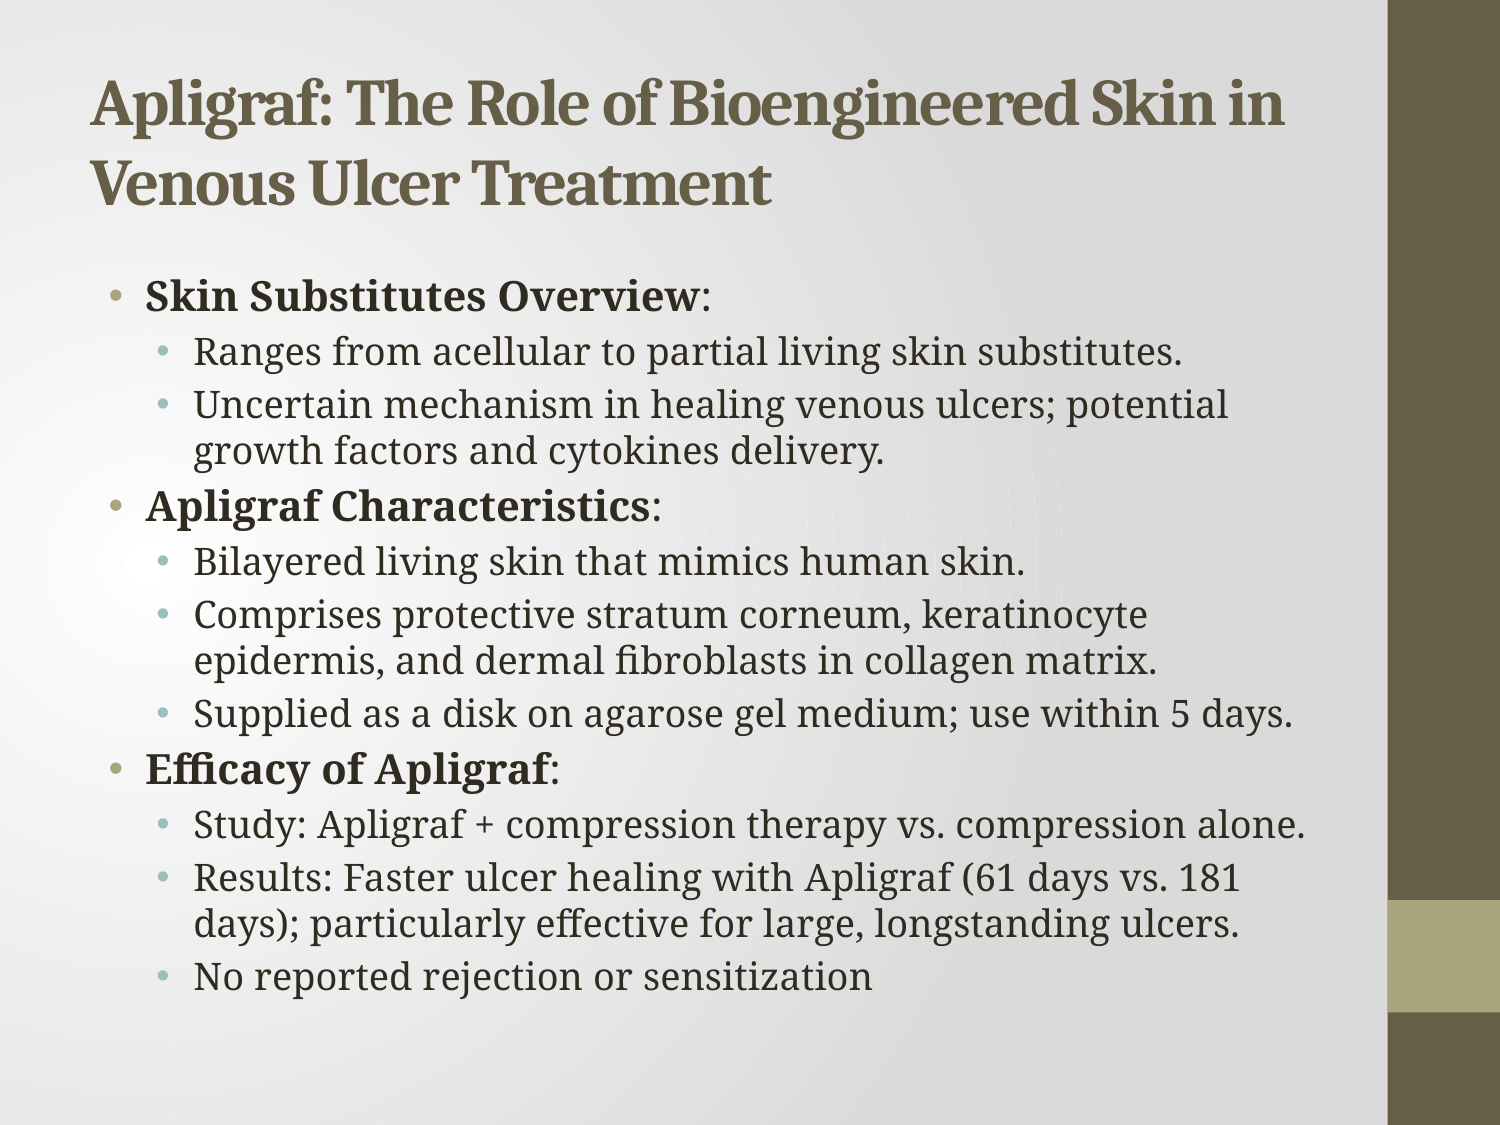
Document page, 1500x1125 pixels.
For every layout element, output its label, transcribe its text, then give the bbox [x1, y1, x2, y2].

title Apligraf: The Role of Bioengineered Skin in Venous Ulcer Treatment [75, 45, 1325, 233]
list Skin Substitutes Overview: Ranges from acellular to partial living skin substitutes. Uncertain mechanism in healing venous ulcers; potential growth factors and cytokines delivery. Apligraf Characteristics: Bilayered living skin that mimics human skin. Comprises protective stratum corneum, keratinocyte epidermis, and dermal fibroblasts in collagen matrix. Supplied as a disk on agarose gel medium; use within 5 days. Efficacy of Apligraf: Study: Apligraf + compression therapy vs. compression alone. Results: Faster ulcer healing with Apligraf (61 days vs. 181 days); particularly effective for large, longstanding ulcers. No reported rejection or sensitization [75, 262, 1325, 1050]
